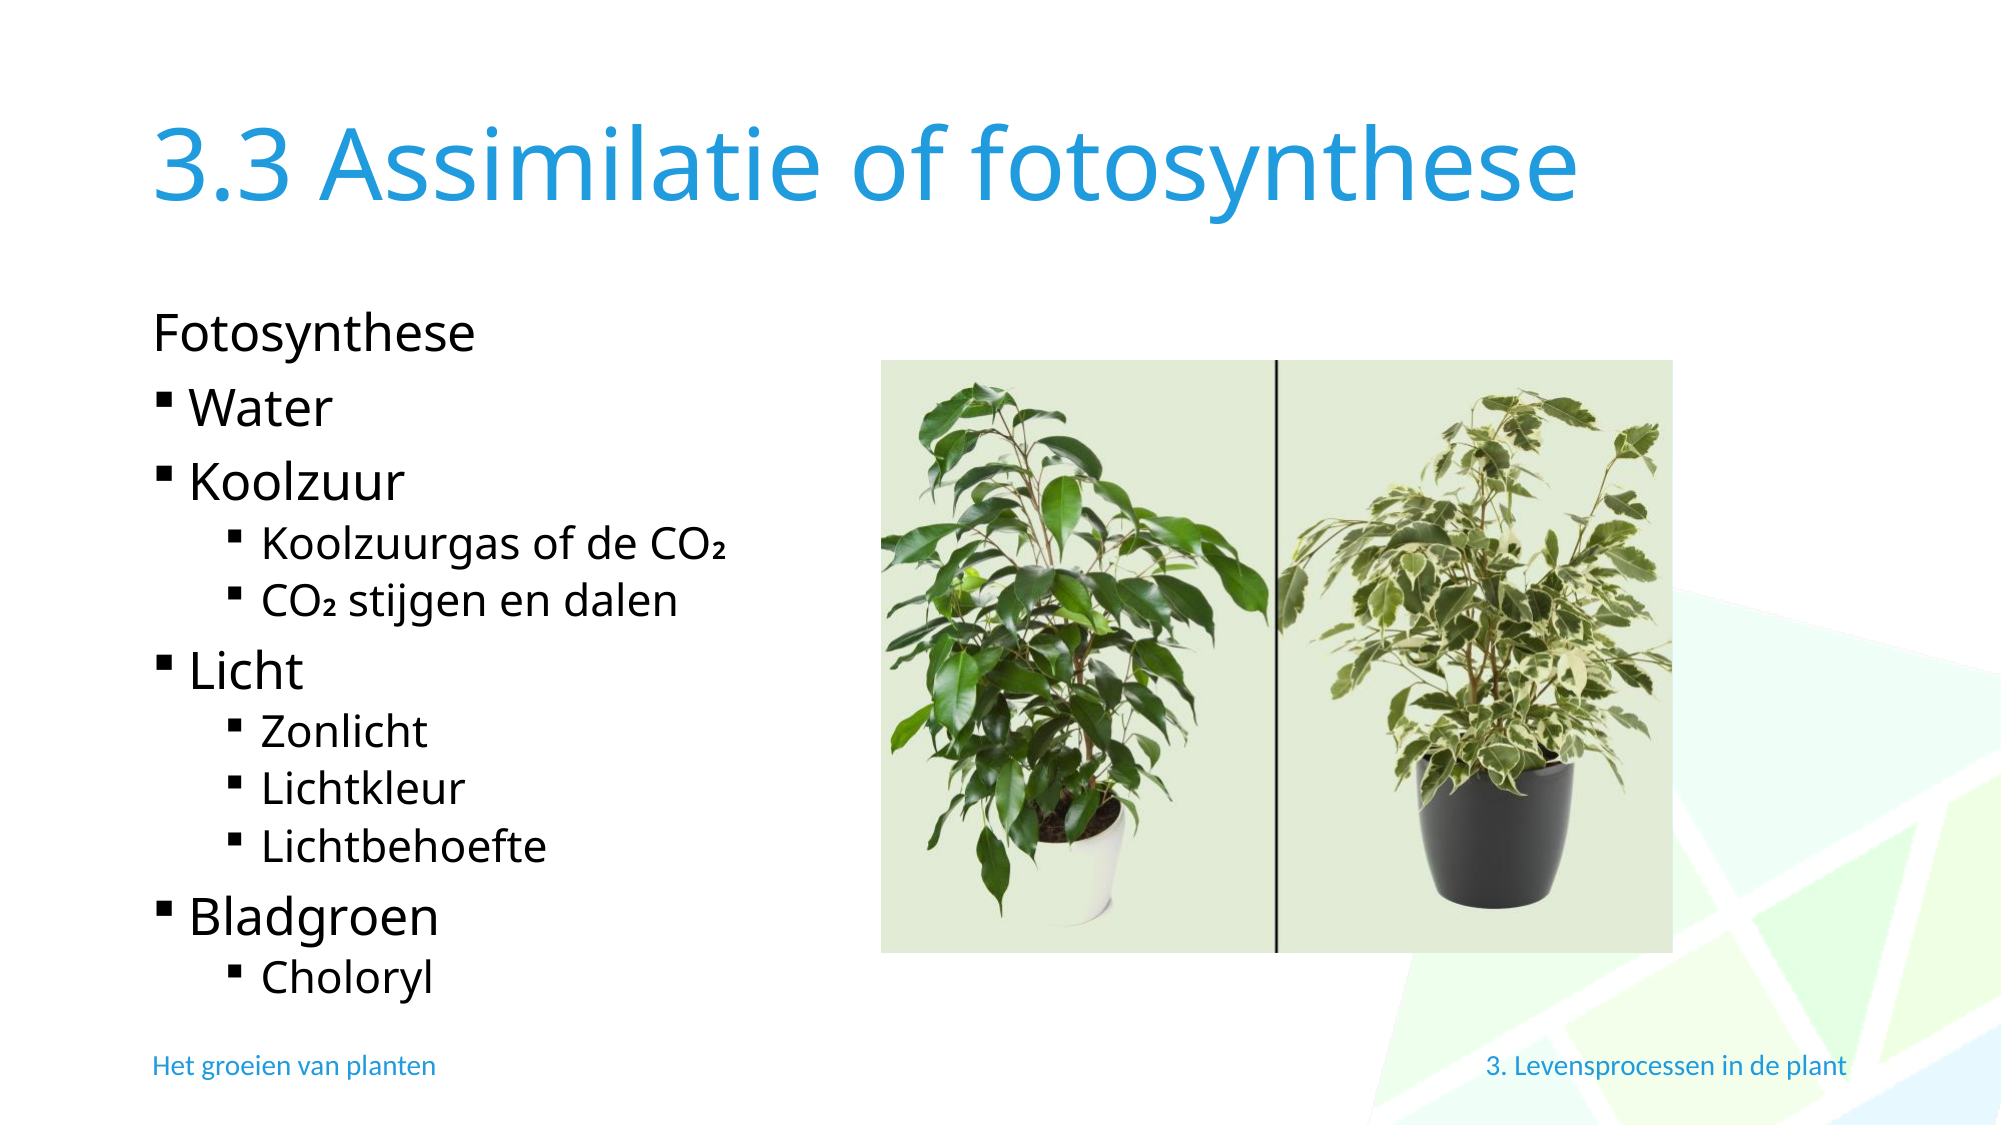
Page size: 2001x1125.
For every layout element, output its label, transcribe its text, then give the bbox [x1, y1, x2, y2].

title 3.3 Assimilatie of fotosynthese [137, 59, 1863, 278]
list 3. Levensprocessen in de plant [1412, 1042, 1863, 1103]
list Fotosynthese Water Koolzuur Koolzuurgas of de CO2 CO2 stijgen en dalen Licht Zonlicht Lichtkleur Lichtbehoefte Bladgroen Choloryl [137, 299, 1863, 1014]
picture [881, 360, 1673, 953]
list Het groeien van planten [137, 1042, 588, 1103]
